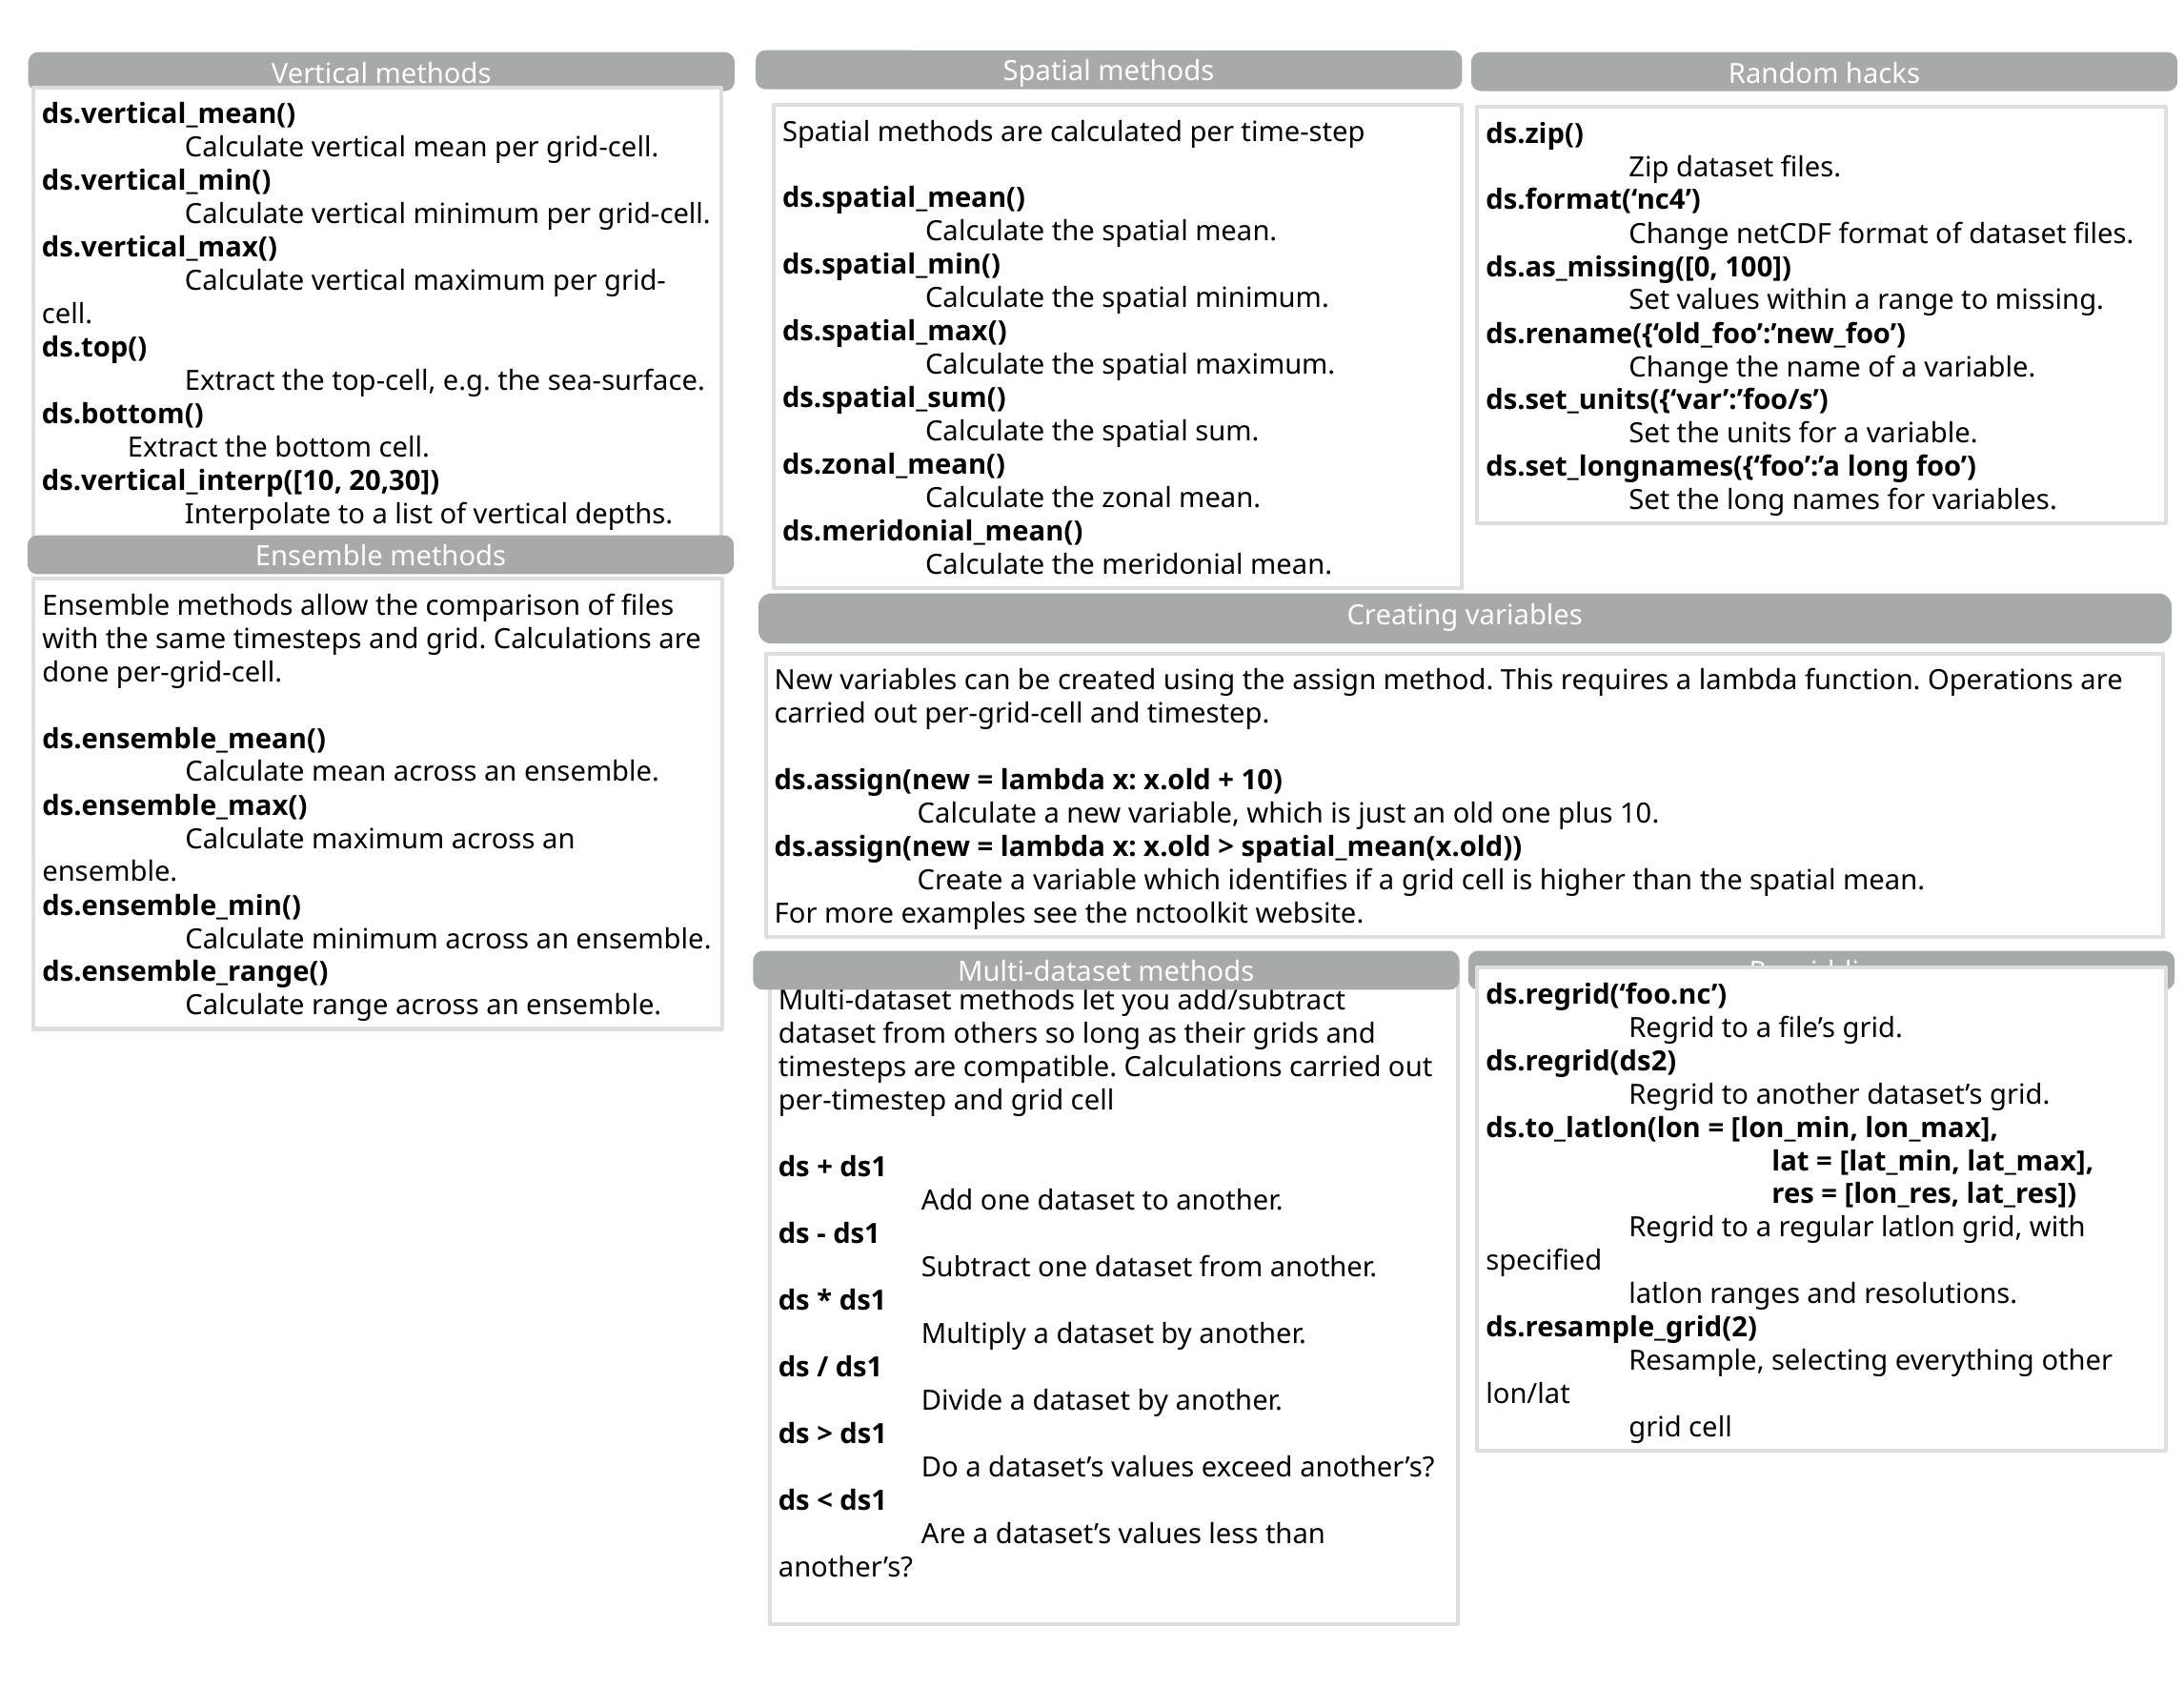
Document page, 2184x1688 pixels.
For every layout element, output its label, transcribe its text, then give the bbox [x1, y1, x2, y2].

text_box New variables can be created using the assign method. This requires a lambda function. Operations are carried out per-grid-cell and timestep. ds.assign(new = lambda x: x.old + 10) Calculate a new variable, which is just an old one plus 10. ds.assign(new = lambda x: x.old > spatial_mean(x.old)) Create a variable which identifies if a grid cell is higher than the spatial mean. For more examples see the nctoolkit website. [764, 652, 2165, 939]
text_box Creating variables [758, 593, 2172, 644]
text_box ds.zip() Zip dataset files. ds.format(‘nc4’) Change netCDF format of dataset files. ds.as_missing([0, 100]) Set values within a range to missing. ds.rename({‘old_foo’:’new_foo’) Change the name of a variable. ds.set_units({‘var’:’foo/s’) Set the units for a variable. ds.set_longnames({‘foo’:’a long foo’) Set the long names for variables. [1475, 105, 2168, 525]
text_box Spatial methods are calculated per time-step ds.spatial_mean() Calculate the spatial mean. ds.spatial_min() Calculate the spatial minimum. ds.spatial_max() Calculate the spatial maximum. ds.spatial_sum() Calculate the spatial sum. ds.zonal_mean() Calculate the zonal mean. ds.meridonial_mean() Calculate the meridonial mean. [772, 103, 1464, 590]
text_box Spatial methods [756, 50, 1463, 90]
text_box Ensemble methods [27, 535, 735, 575]
text_box Random hacks [1470, 51, 2178, 92]
text_box Ensemble methods allow the comparison of files with the same timesteps and grid. Calculations are done per-grid-cell. ds.ensemble_mean() Calculate mean across an ensemble. ds.ensemble_max() Calculate maximum across an ensemble. ds.ensemble_min() Calculate minimum across an ensemble. ds.ensemble_range() Calculate range across an ensemble. [31, 577, 724, 1031]
text_box ds.vertical_mean() Calculate vertical mean per grid-cell. ds.vertical_min() Calculate vertical minimum per grid-cell. ds.vertical_max() Calculate vertical maximum per grid-cell. ds.top() Extract the top-cell, e.g. the sea-surface. ds.bottom() Extract the bottom cell. ds.vertical_interp([10, 20,30]) Interpolate to a list of vertical depths. [31, 86, 723, 537]
text_box Multi-dataset methods let you add/subtract dataset from others so long as their grids and timesteps are compatible. Calculations carried out per-timestep and grid cell ds + ds1 Add one dataset to another. ds - ds1 Subtract one dataset from another. ds * ds1 Multiply a dataset by another. ds / ds1 Divide a dataset by another. ds > ds1 Do a dataset’s values exceed another’s? ds < ds1 Are a dataset’s values less than another’s? [768, 984, 1460, 1626]
text_box Regridding [1467, 950, 2175, 989]
text_box ds.regrid(‘foo.nc’) Regrid to a file’s grid. ds.regrid(ds2) Regrid to another dataset’s grid. ds.to_latlon(lon = [lon_min, lon_max], lat = [lat_min, lat_max], res = [lon_res, lat_res]) Regrid to a regular latlon grid, with specified latlon ranges and resolutions. ds.resample_grid(2) Resample, selecting everything other lon/lat grid cell [1475, 966, 2168, 1453]
text_box Vertical methods [28, 51, 735, 92]
text_box Multi-dataset methods [753, 950, 1460, 990]
